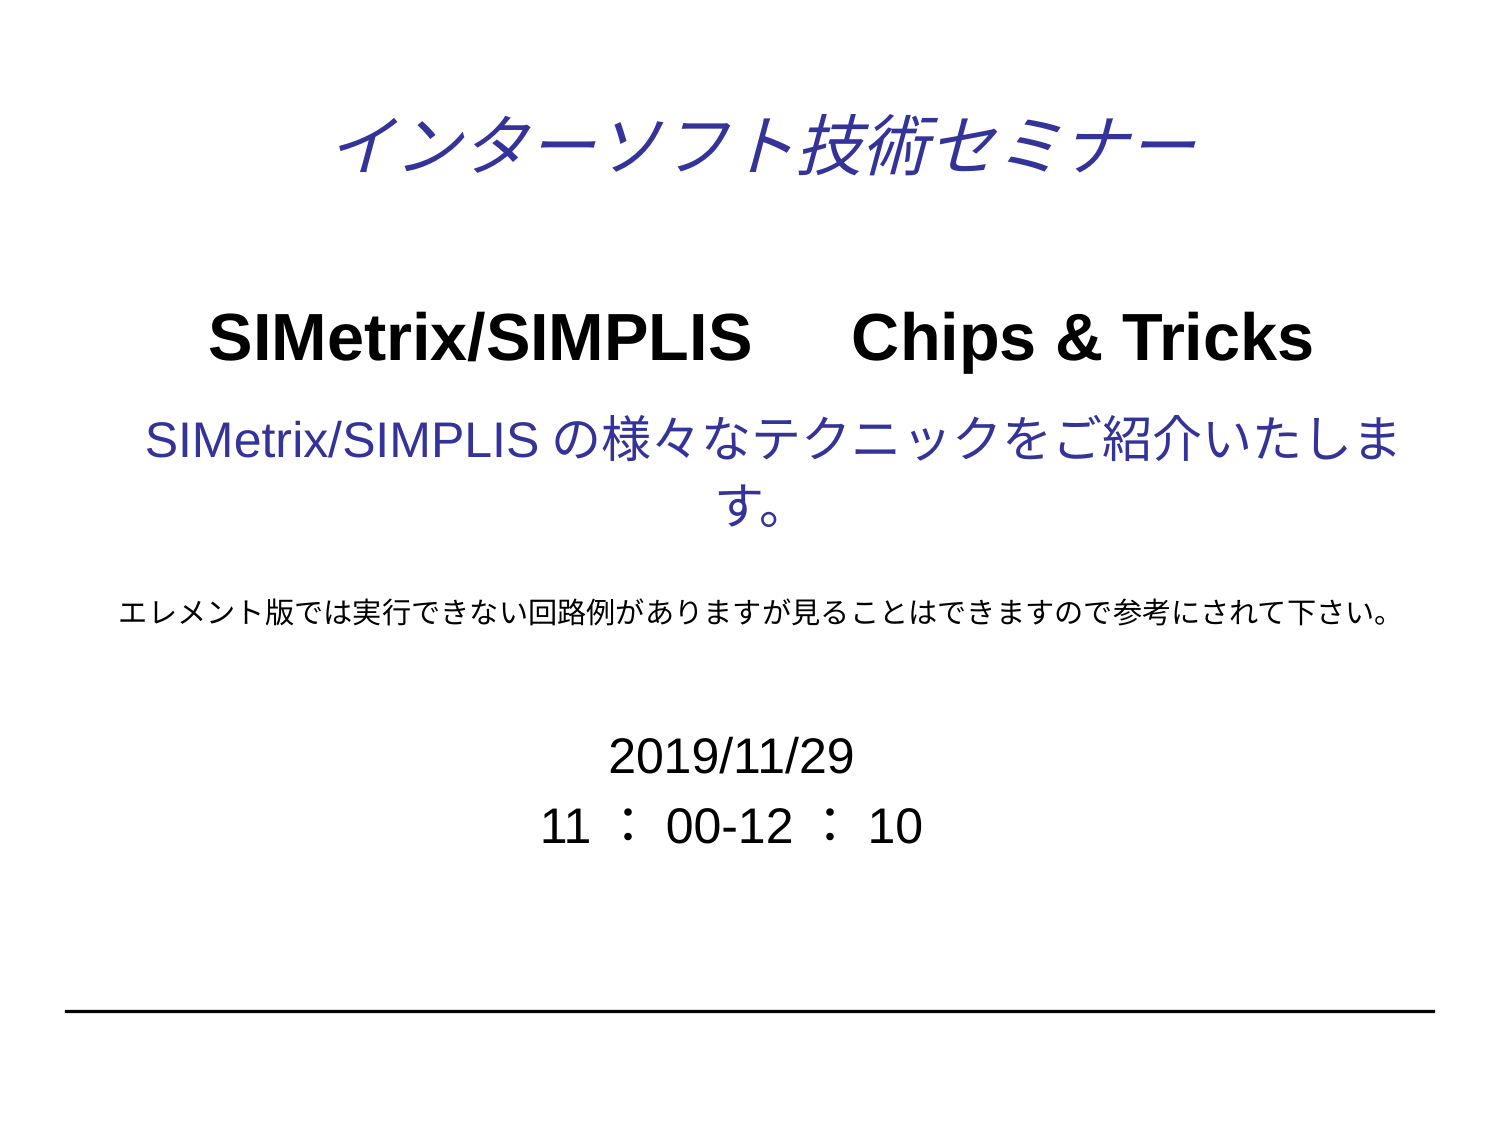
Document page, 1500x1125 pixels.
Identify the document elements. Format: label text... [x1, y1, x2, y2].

text_box [64, 1009, 1436, 1014]
subtitle 2019/11/29 11：00-12：10 [206, 716, 1257, 894]
title インターソフト技術セミナー SIMetrix/SIMPLIS Chips & Tricks SIMetrix/SIMPLISの様々なテクニックをご紹介いたします。 エレメント版では実行できない回路例がありますが見ることはできますので参考にされて下さい。 [88, 208, 1436, 646]
